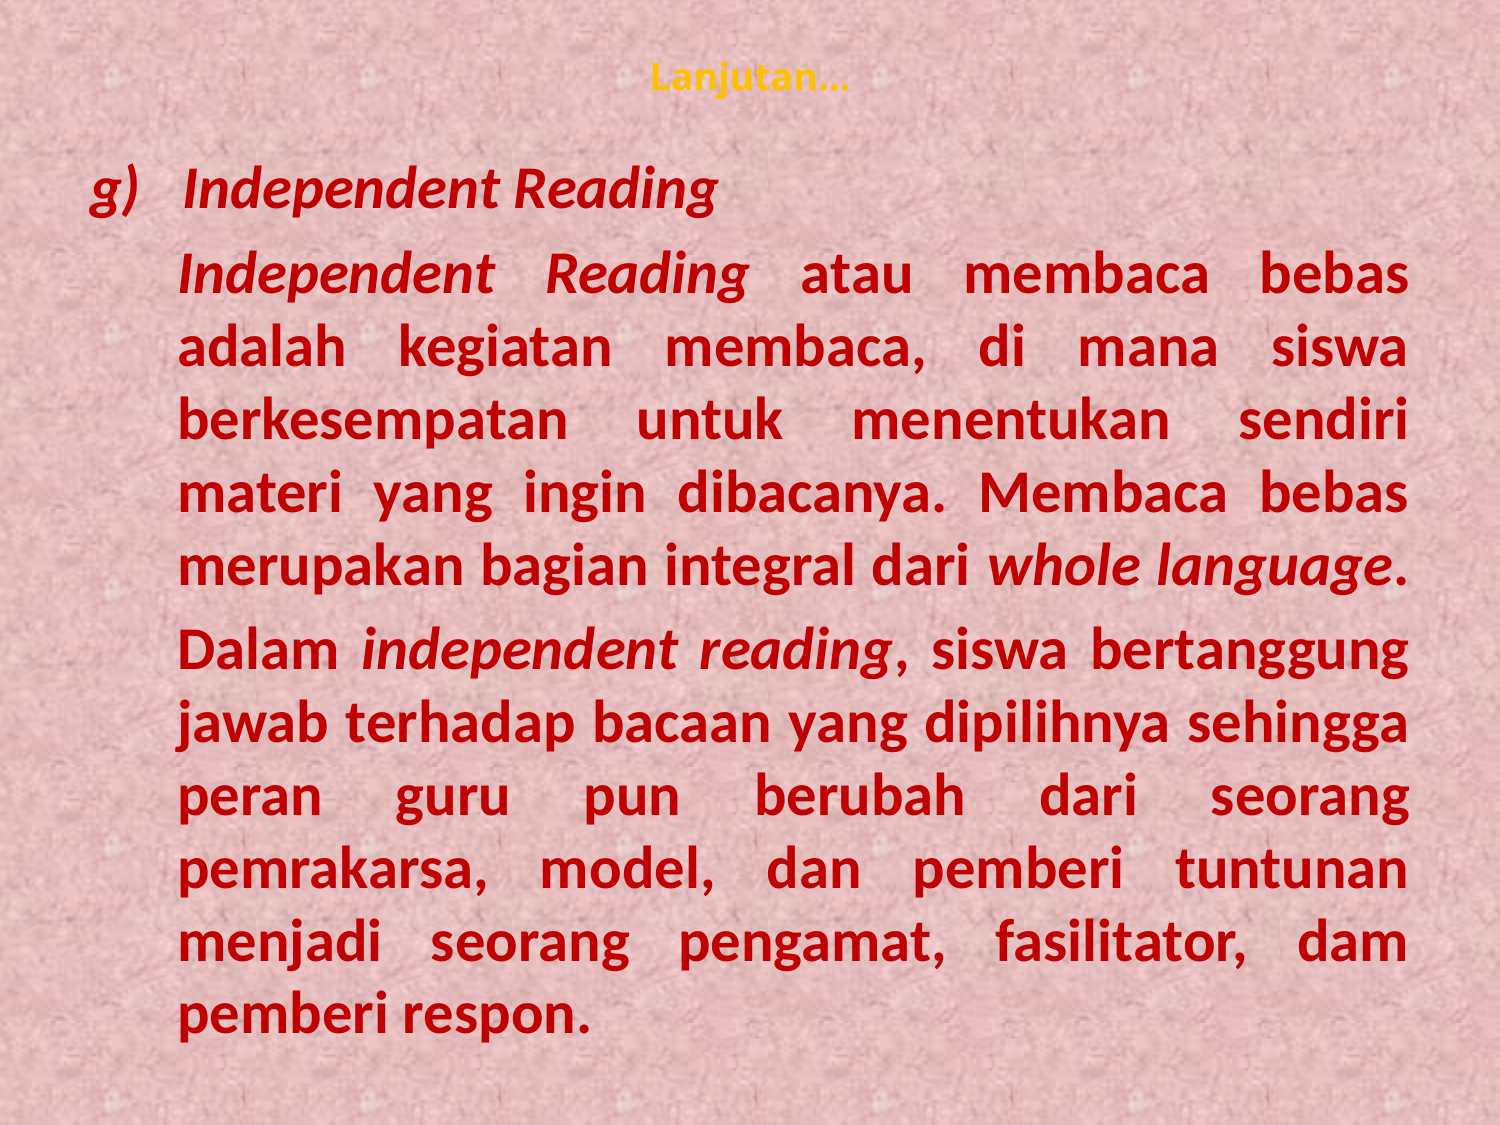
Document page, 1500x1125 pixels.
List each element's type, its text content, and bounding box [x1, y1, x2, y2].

title Lanjutan... [75, 45, 1425, 106]
picture [0, 0, 1500, 1125]
list g) Independent Reading Independent Reading atau membaca bebas adalah kegiatan membaca, di mana siswa berkesempatan untuk menentukan sendiri materi yang ingin dibacanya. Membaca bebas merupakan bagian integral dari whole language. Dalam independent reading, siswa bertanggung jawab terhadap bacaan yang dipilihnya sehingga peran guru pun berubah dari seorang pemrakarsa, model, dan pemberi tuntunan menjadi seorang pengamat, fasilitator, dam pemberi respon. [75, 140, 1425, 1055]
